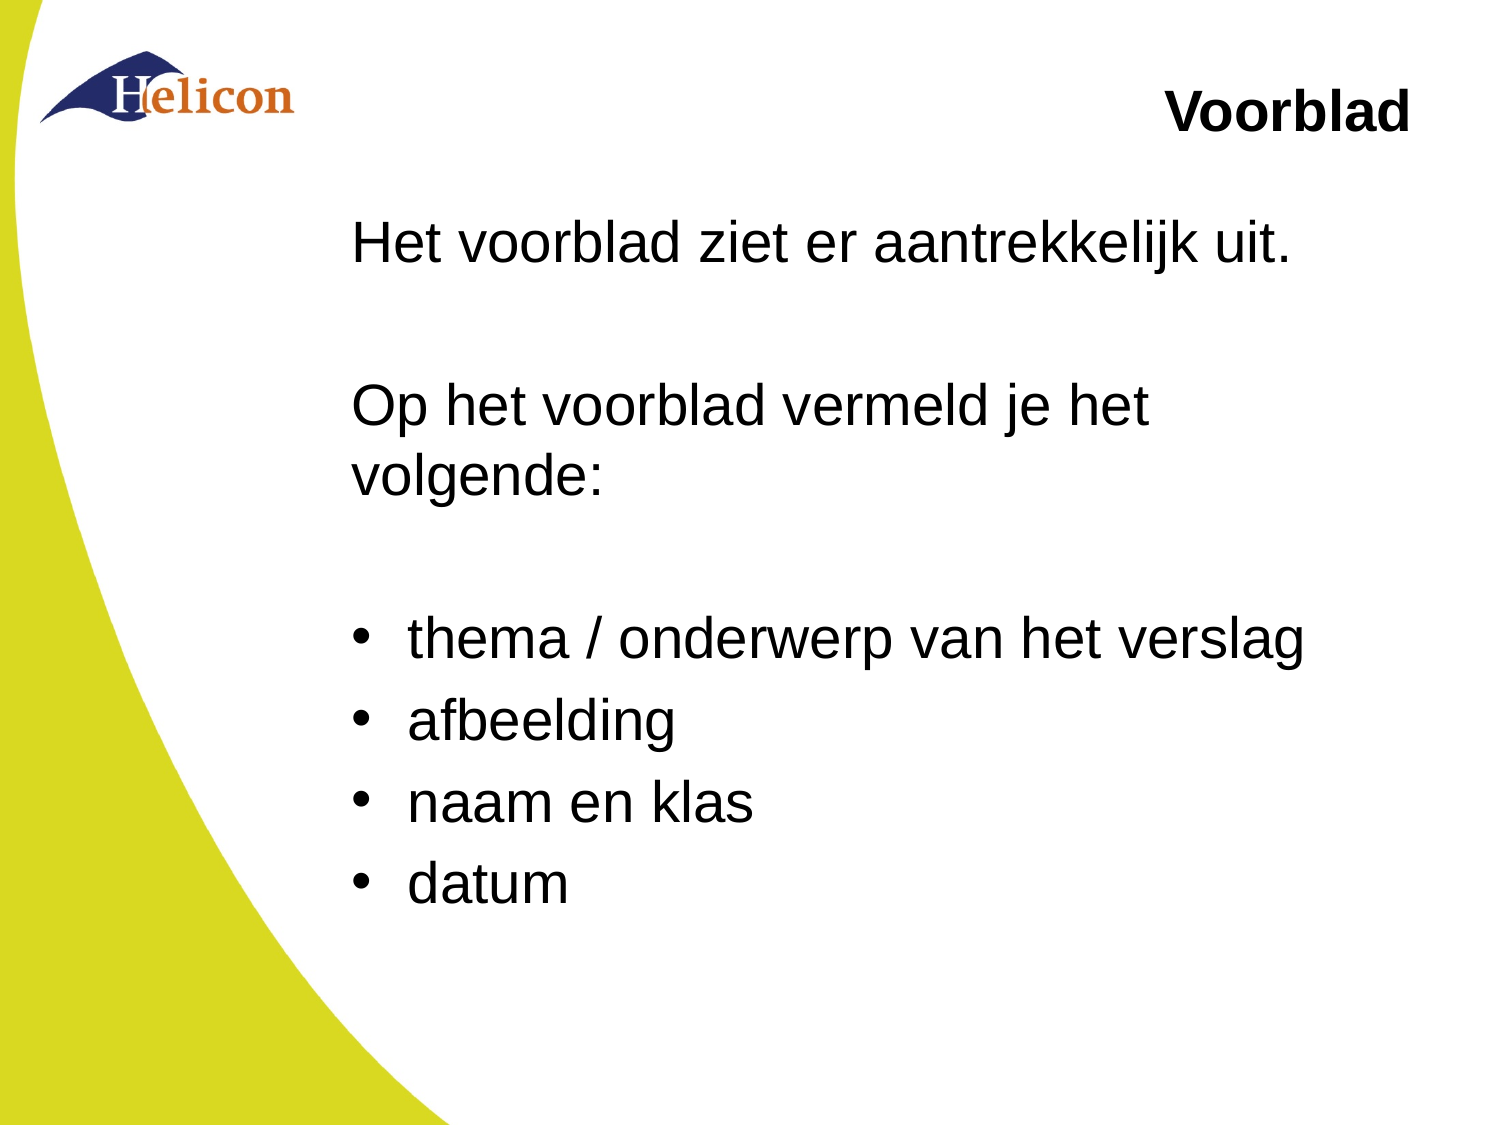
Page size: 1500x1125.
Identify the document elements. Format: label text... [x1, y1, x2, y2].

list Het voorblad ziet er aantrekkelijk uit. Op het voorblad vermeld je het volgende: thema / onderwerp van het verslag afbeelding naam en klas datum [336, 196, 1425, 1005]
title Voorblad [337, 54, 1428, 161]
picture [0, 0, 1500, 1125]
